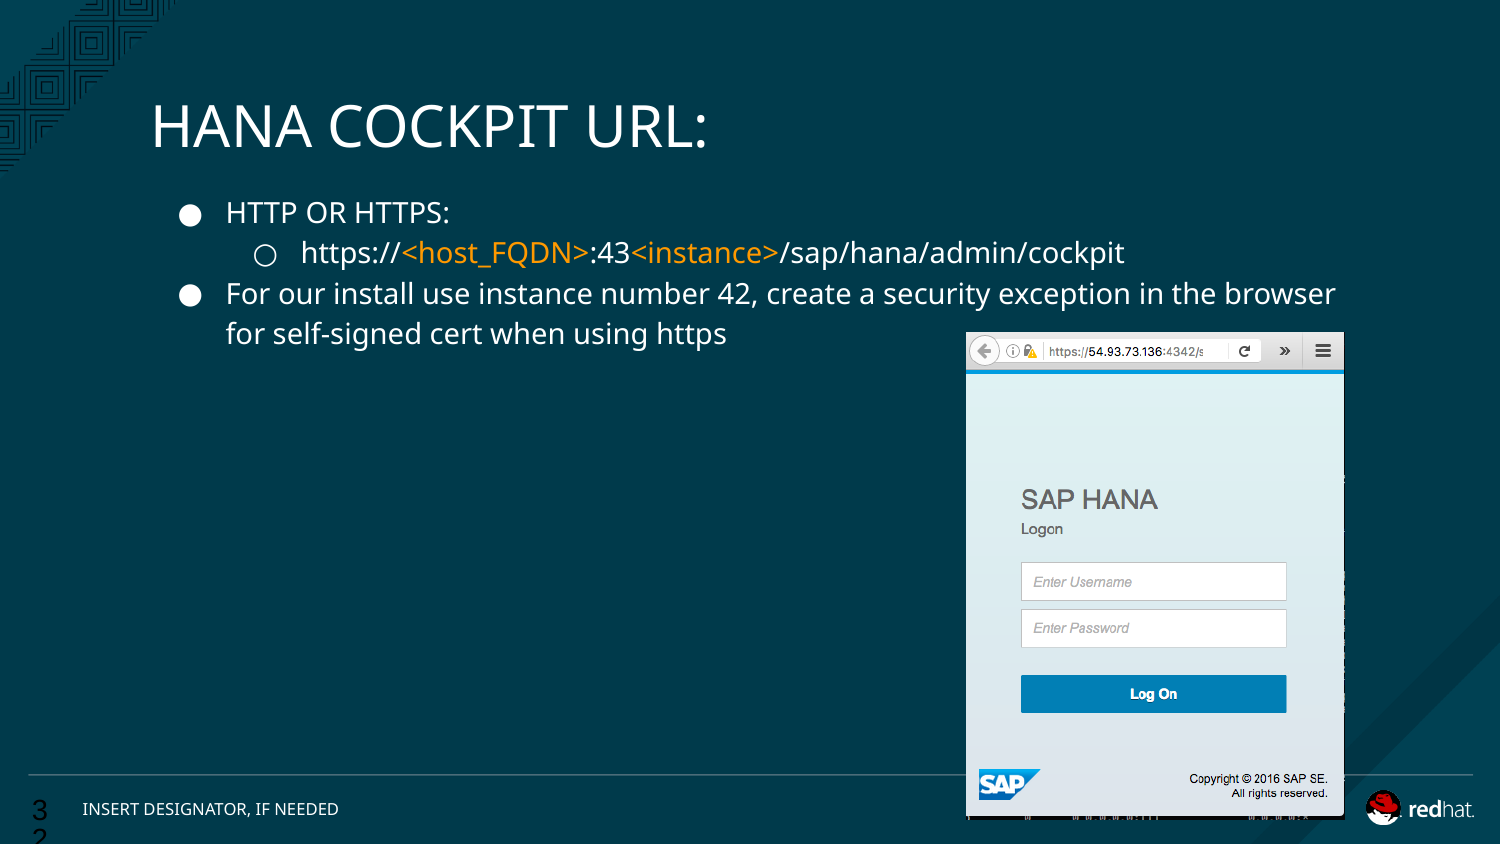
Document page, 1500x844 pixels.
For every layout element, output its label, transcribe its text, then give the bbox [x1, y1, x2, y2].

picture [1430, 800, 1440, 817]
title HANA COCKPIT URL: [135, 0, 1365, 174]
picture [1410, 805, 1416, 816]
picture [967, 333, 1344, 369]
picture [967, 375, 1344, 819]
slide_number ‹#› [16, 776, 77, 842]
picture [1367, 791, 1400, 824]
list HTTP OR HTTPS: https://<host_FQDN>:43<instance>/sap/hana/admin/cockpit For our install use instance number 42, create a security exception in the browser for self-signed cert when using https [135, 174, 1365, 456]
picture [1418, 806, 1427, 817]
